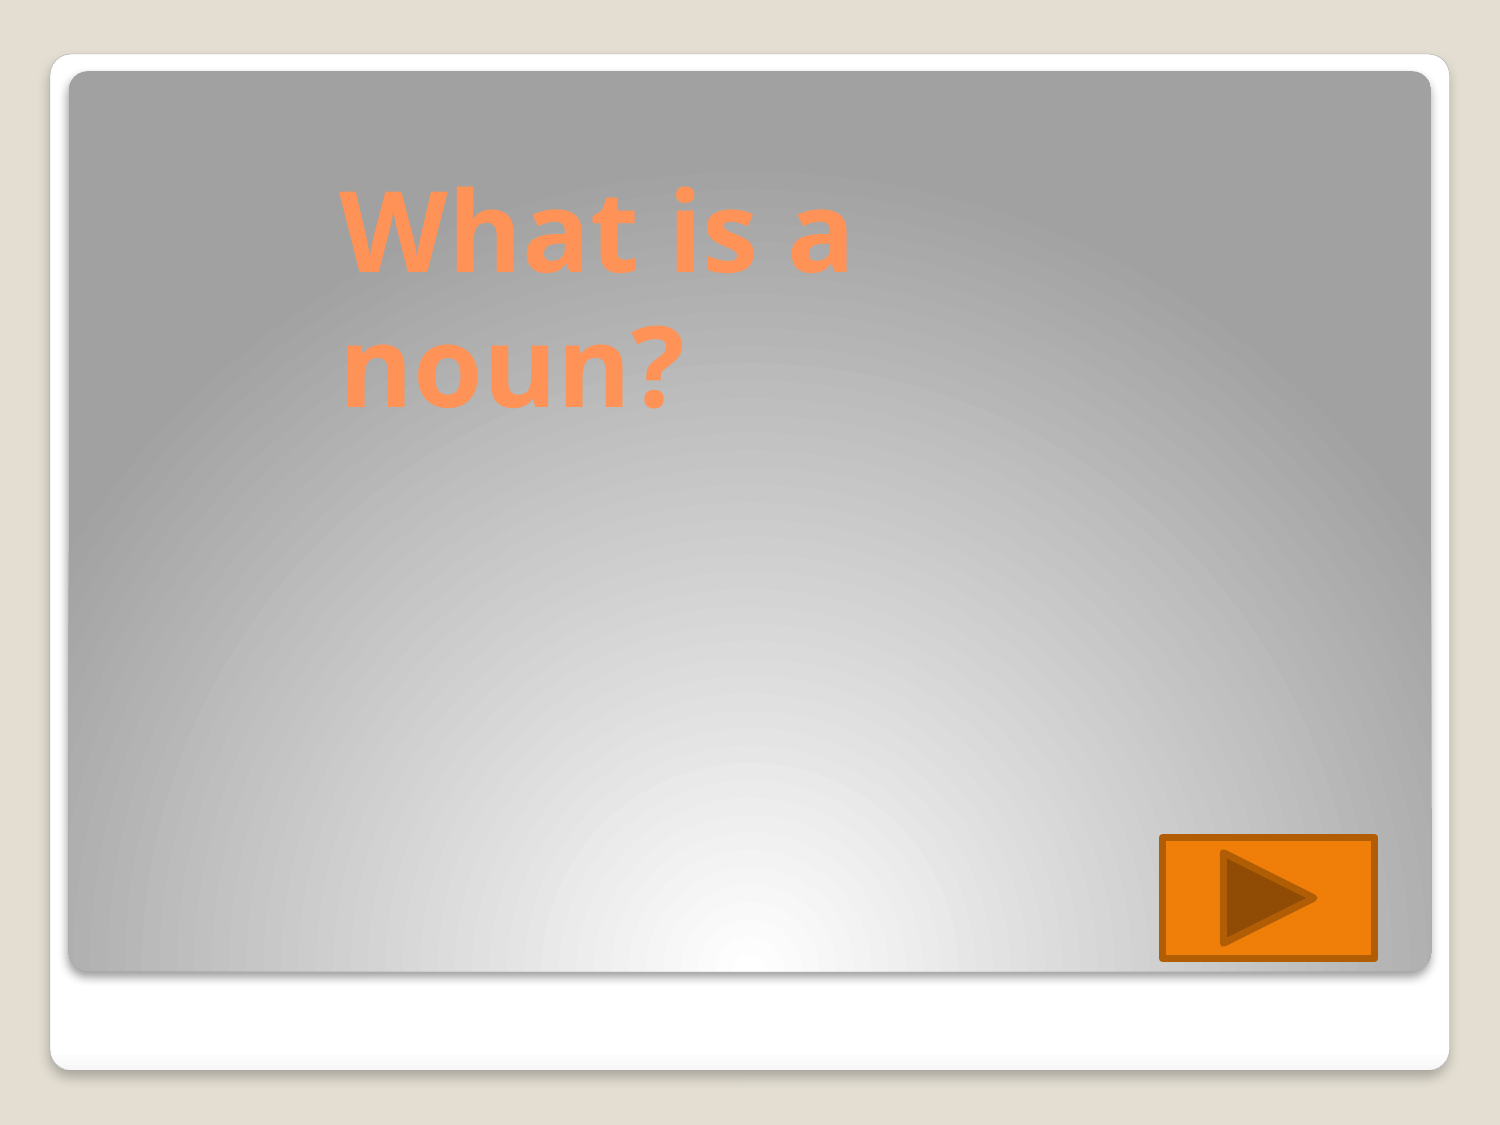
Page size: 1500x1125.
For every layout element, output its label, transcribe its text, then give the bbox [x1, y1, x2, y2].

title What is a noun? [324, 125, 1163, 438]
text_box [1159, 834, 1378, 962]
